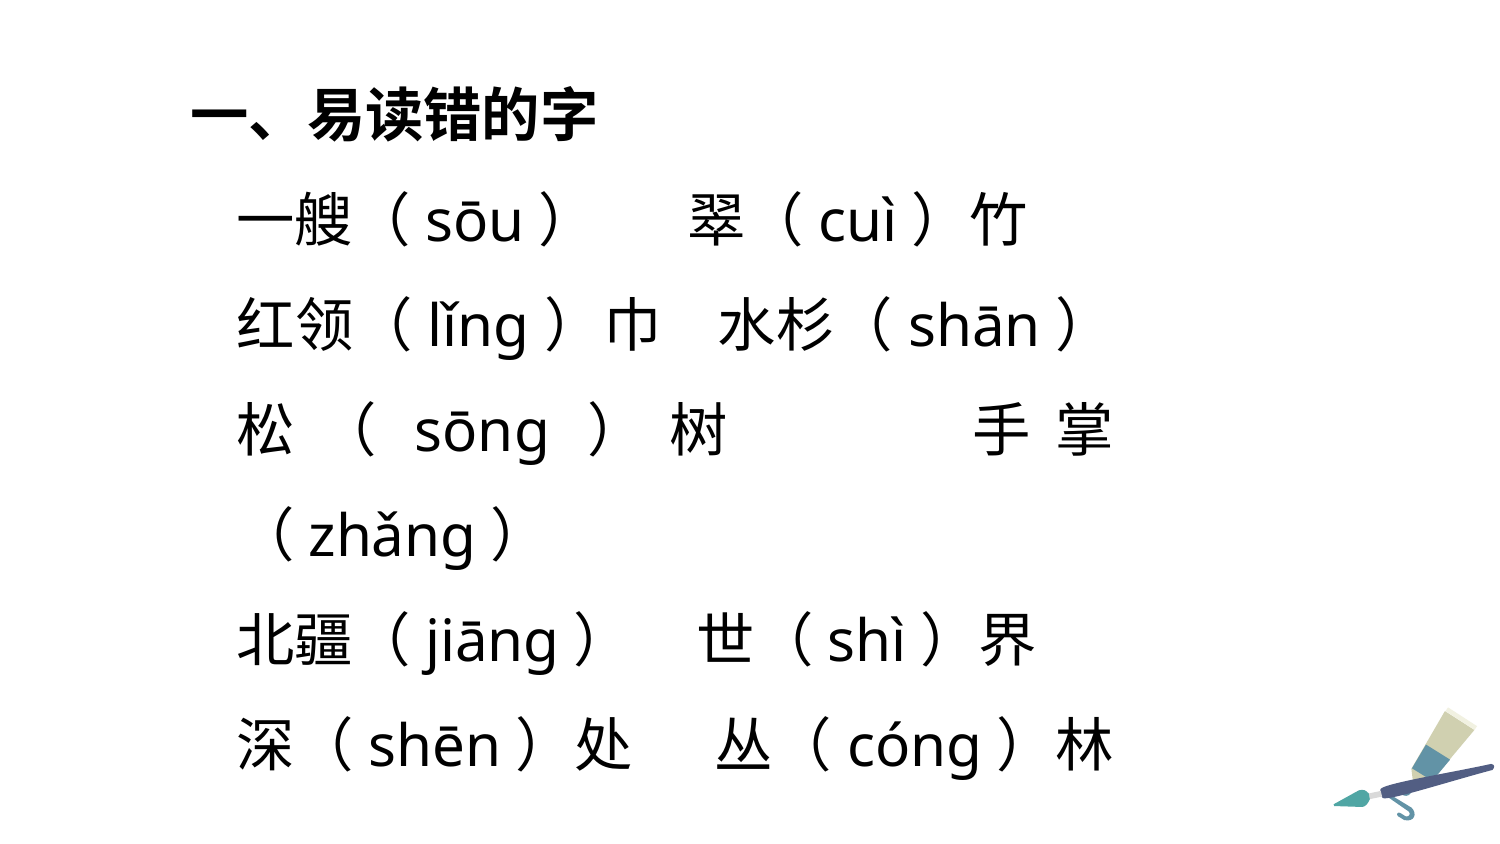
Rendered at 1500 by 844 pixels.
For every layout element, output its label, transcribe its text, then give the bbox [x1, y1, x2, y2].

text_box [1358, 708, 1481, 844]
text_box 一、易读错的字 一艘（sōu） 翠（cuì）竹 红领（lǐng）巾 水杉（shān） 松（sōng）树 手掌（zhǎng） 北疆（jiāng） 世（shì）界 深（shēn）处 丛（cóng）林 上场（chāng） 桑（sāng）叶 [175, 36, 1129, 844]
